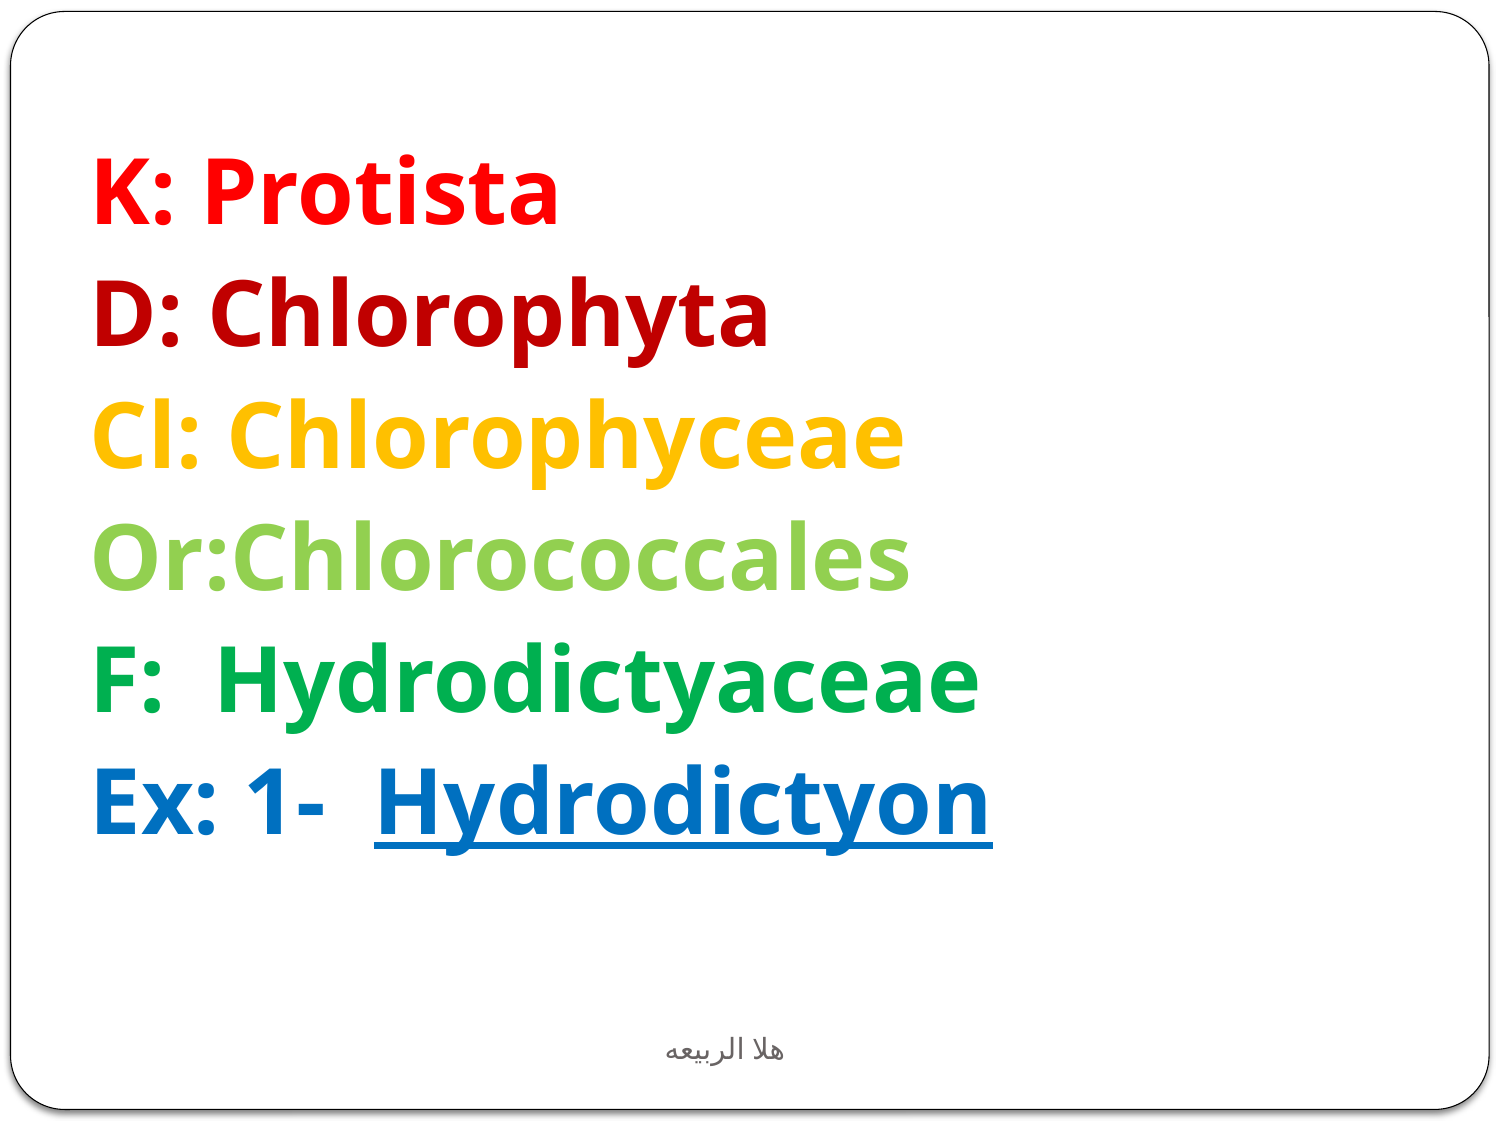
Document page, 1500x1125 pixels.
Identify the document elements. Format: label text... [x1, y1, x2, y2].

list K: Protista D: Chlorophyta Cl: Chlorophyceae Or:Chlorococcales F: Hydrodictyaceae Ex: 1- Hydrodictyon [75, 125, 1425, 1005]
footer هلا الربيعه [150, 1012, 800, 1088]
